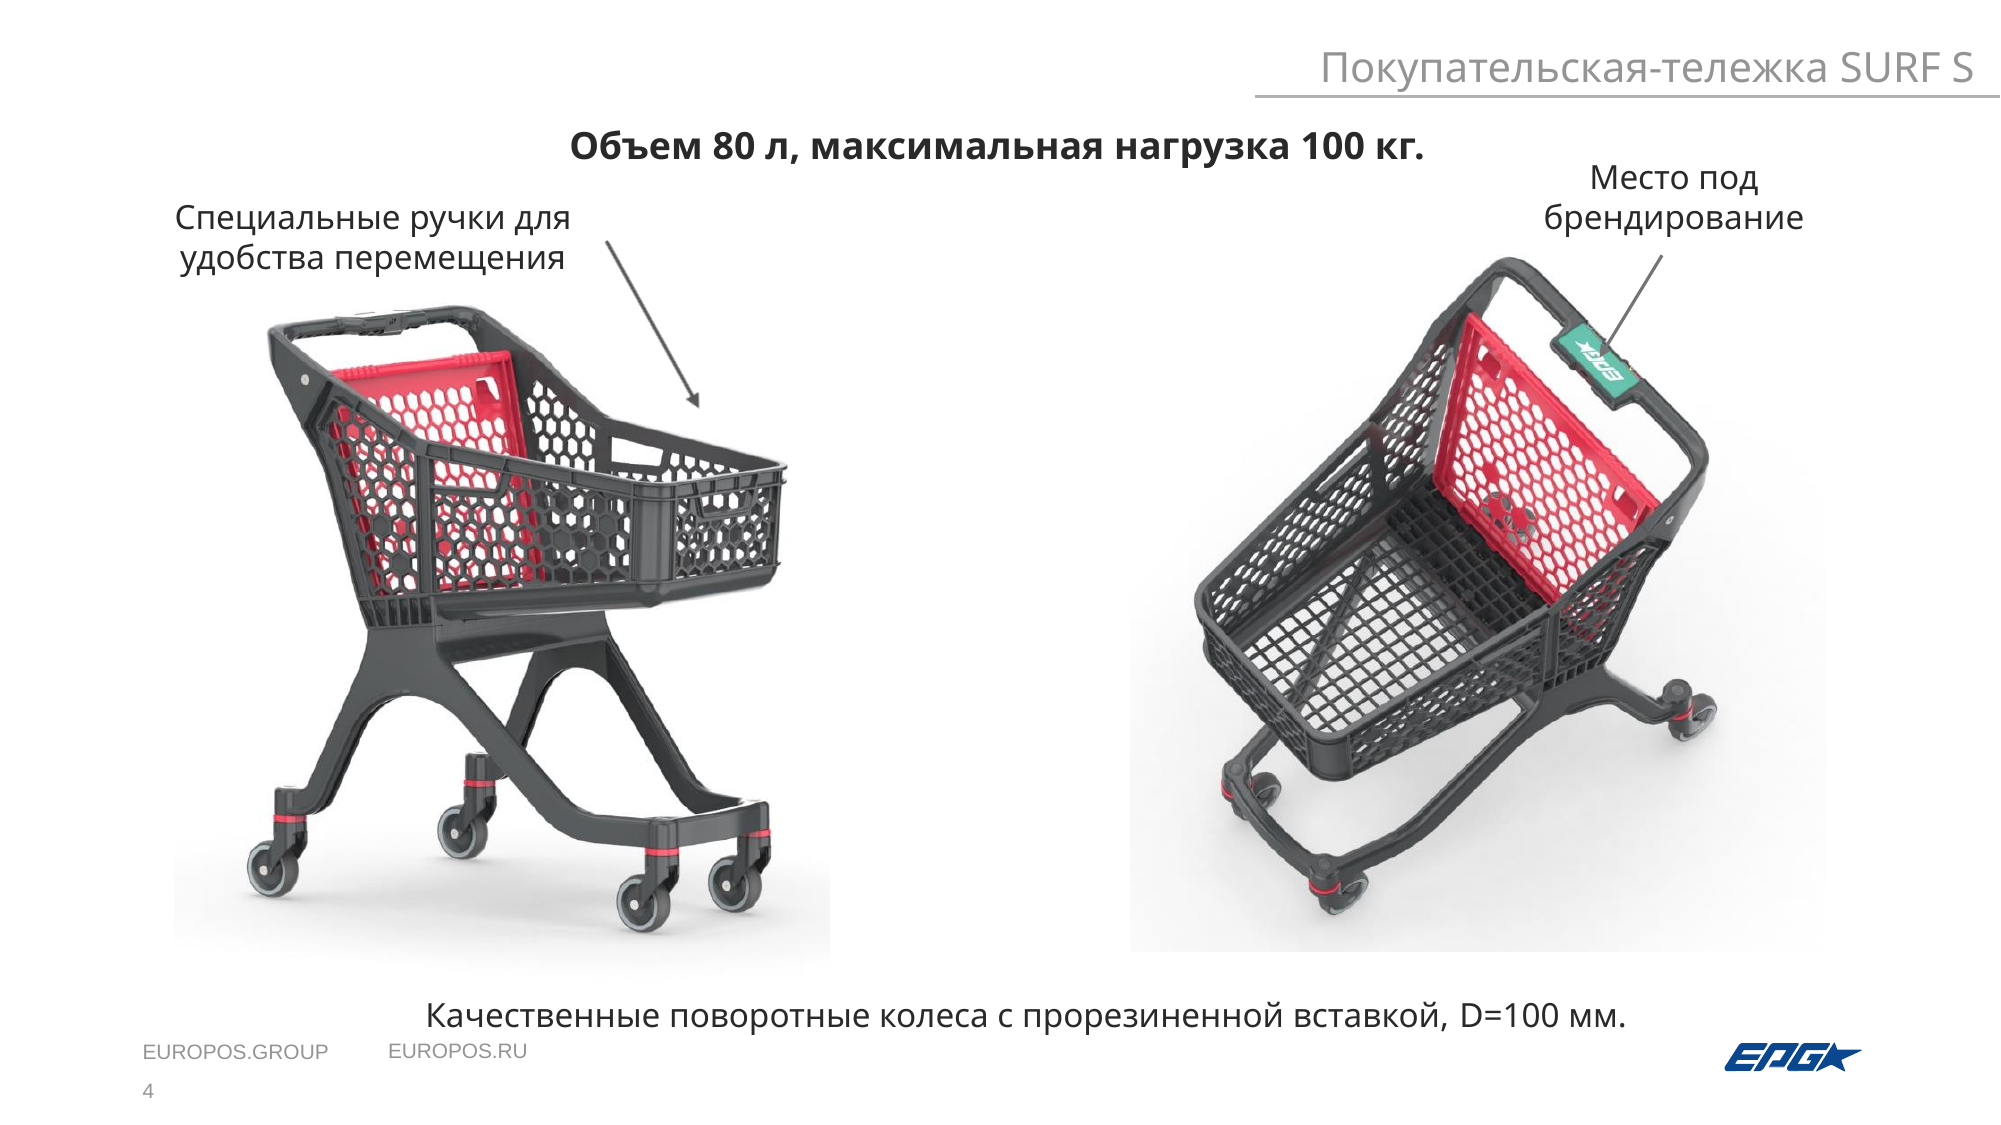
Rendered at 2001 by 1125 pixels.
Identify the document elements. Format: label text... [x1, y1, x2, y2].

picture [1129, 225, 1827, 953]
text_box Качественные поворотные колеса с прорезиненной вставкой, D=100 мм. [301, 986, 1752, 1030]
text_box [1599, 254, 1663, 358]
text_box Место под брендирование [1461, 149, 1887, 244]
text_box Специальные ручки для удобства перемещения [85, 189, 661, 284]
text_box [135, 1030, 1863, 1072]
text_box Покупательская-тележка SURF S [779, 33, 1990, 99]
picture [173, 215, 831, 986]
text_box Объем 80 л, максимальная нагрузка 100 кг. [405, 115, 1600, 175]
text_box 4 [136, 1072, 356, 1109]
